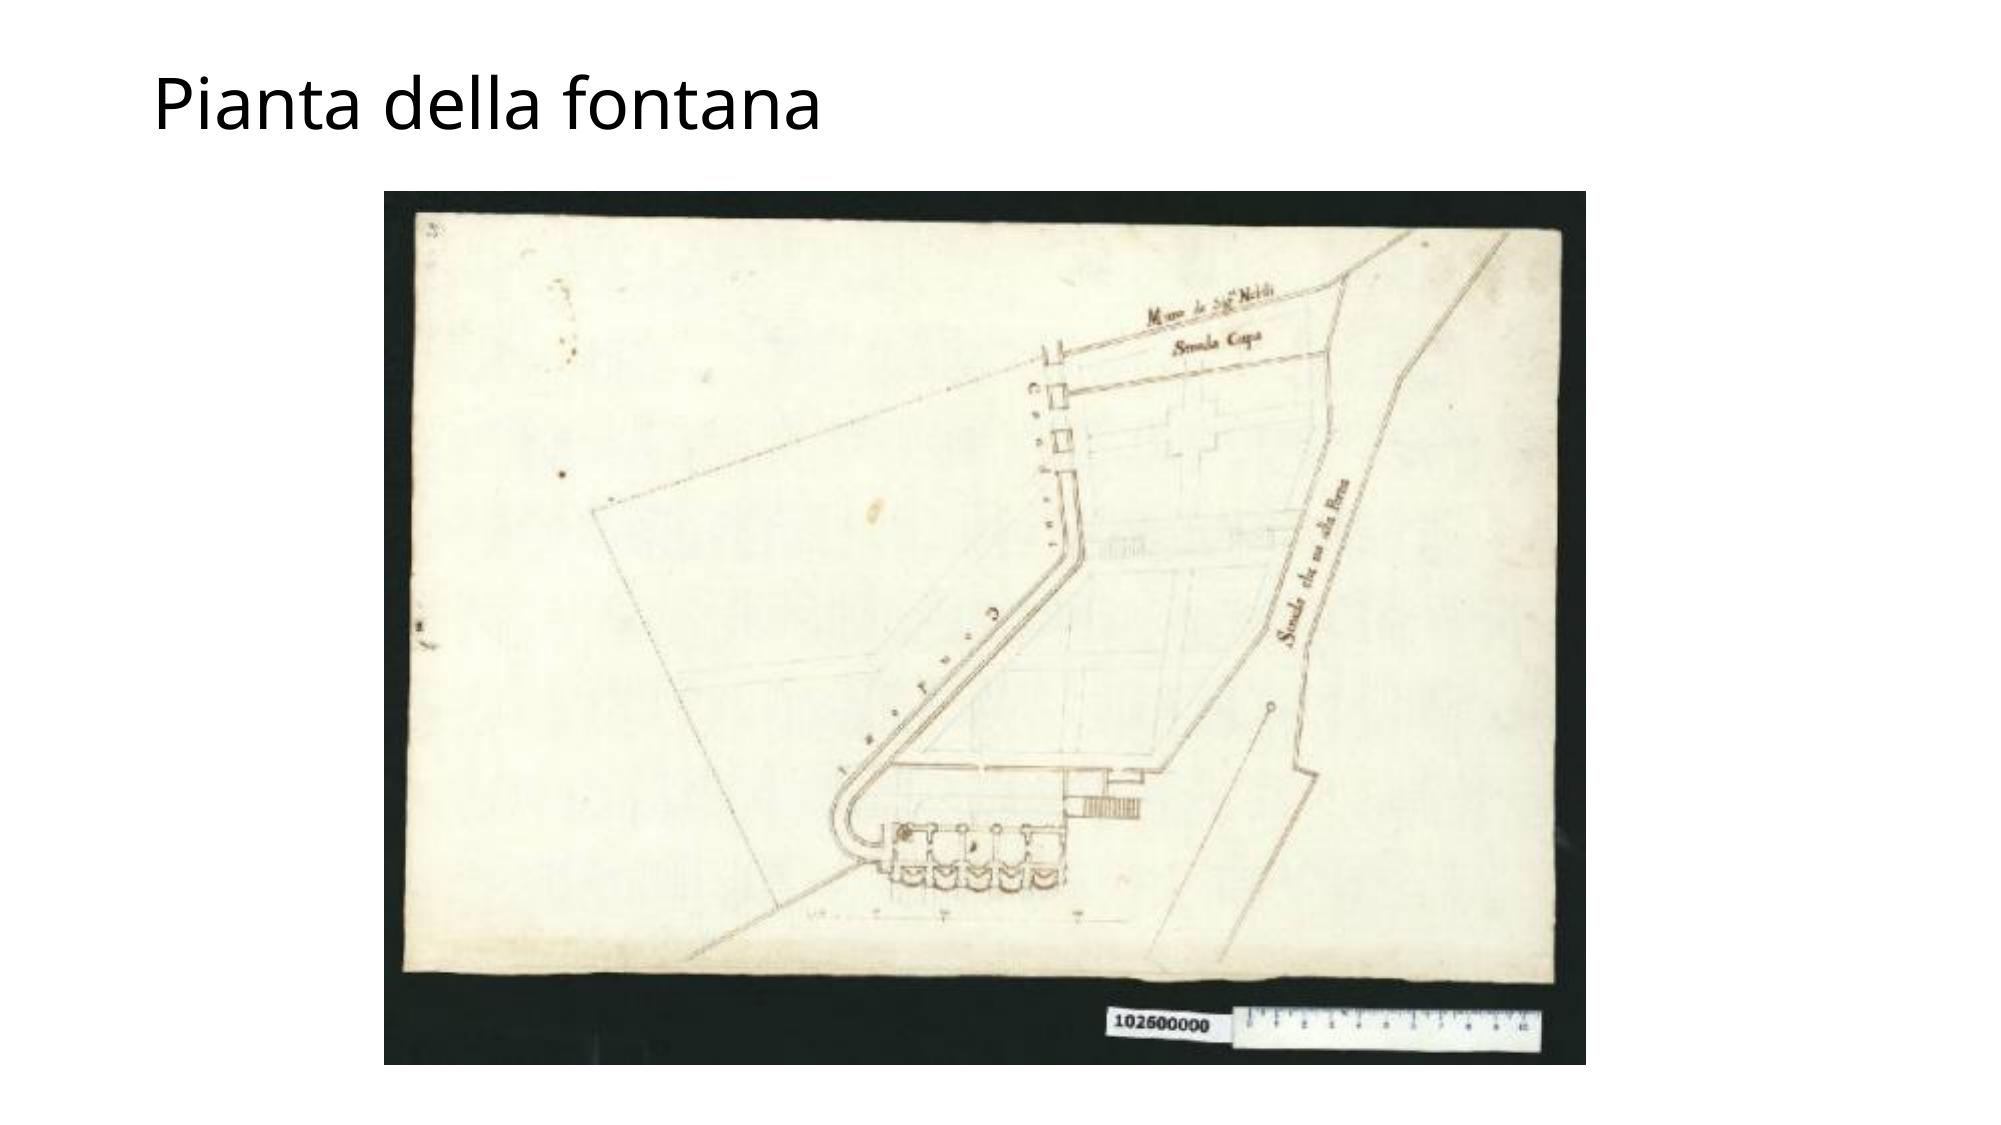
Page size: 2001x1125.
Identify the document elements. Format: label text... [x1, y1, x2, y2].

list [384, 191, 1586, 1065]
title Pianta della fontana [137, 59, 1863, 153]
